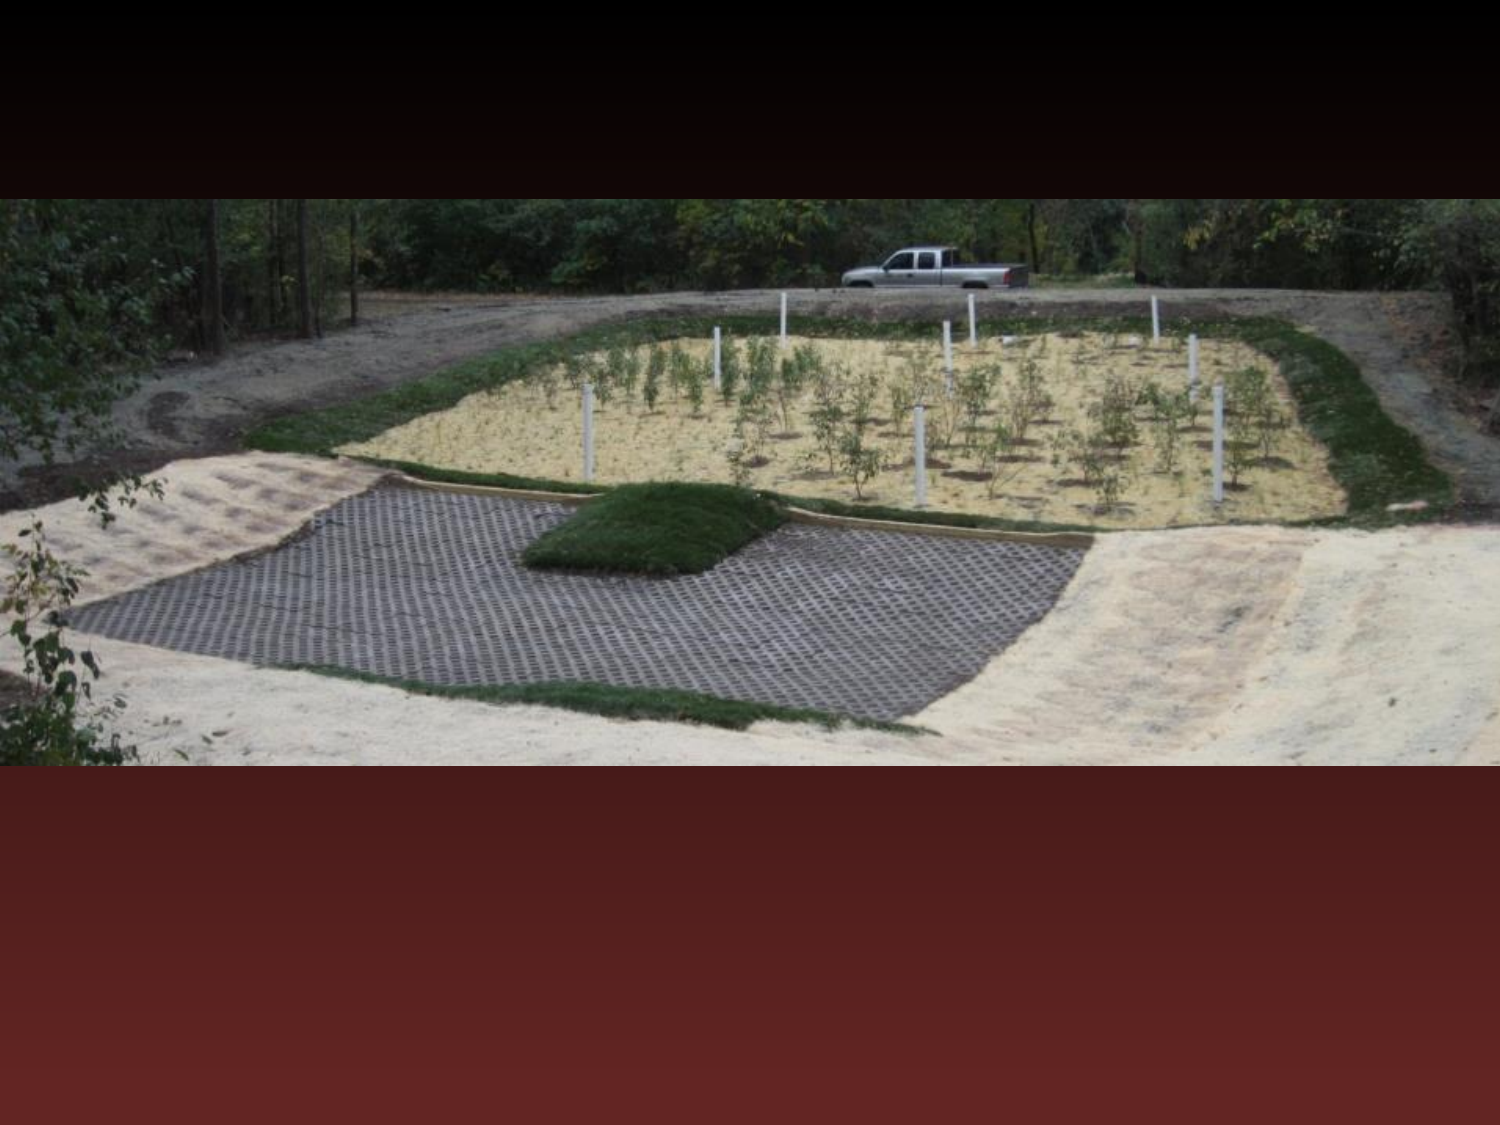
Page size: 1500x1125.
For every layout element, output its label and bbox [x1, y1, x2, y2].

picture [0, 199, 1500, 767]
